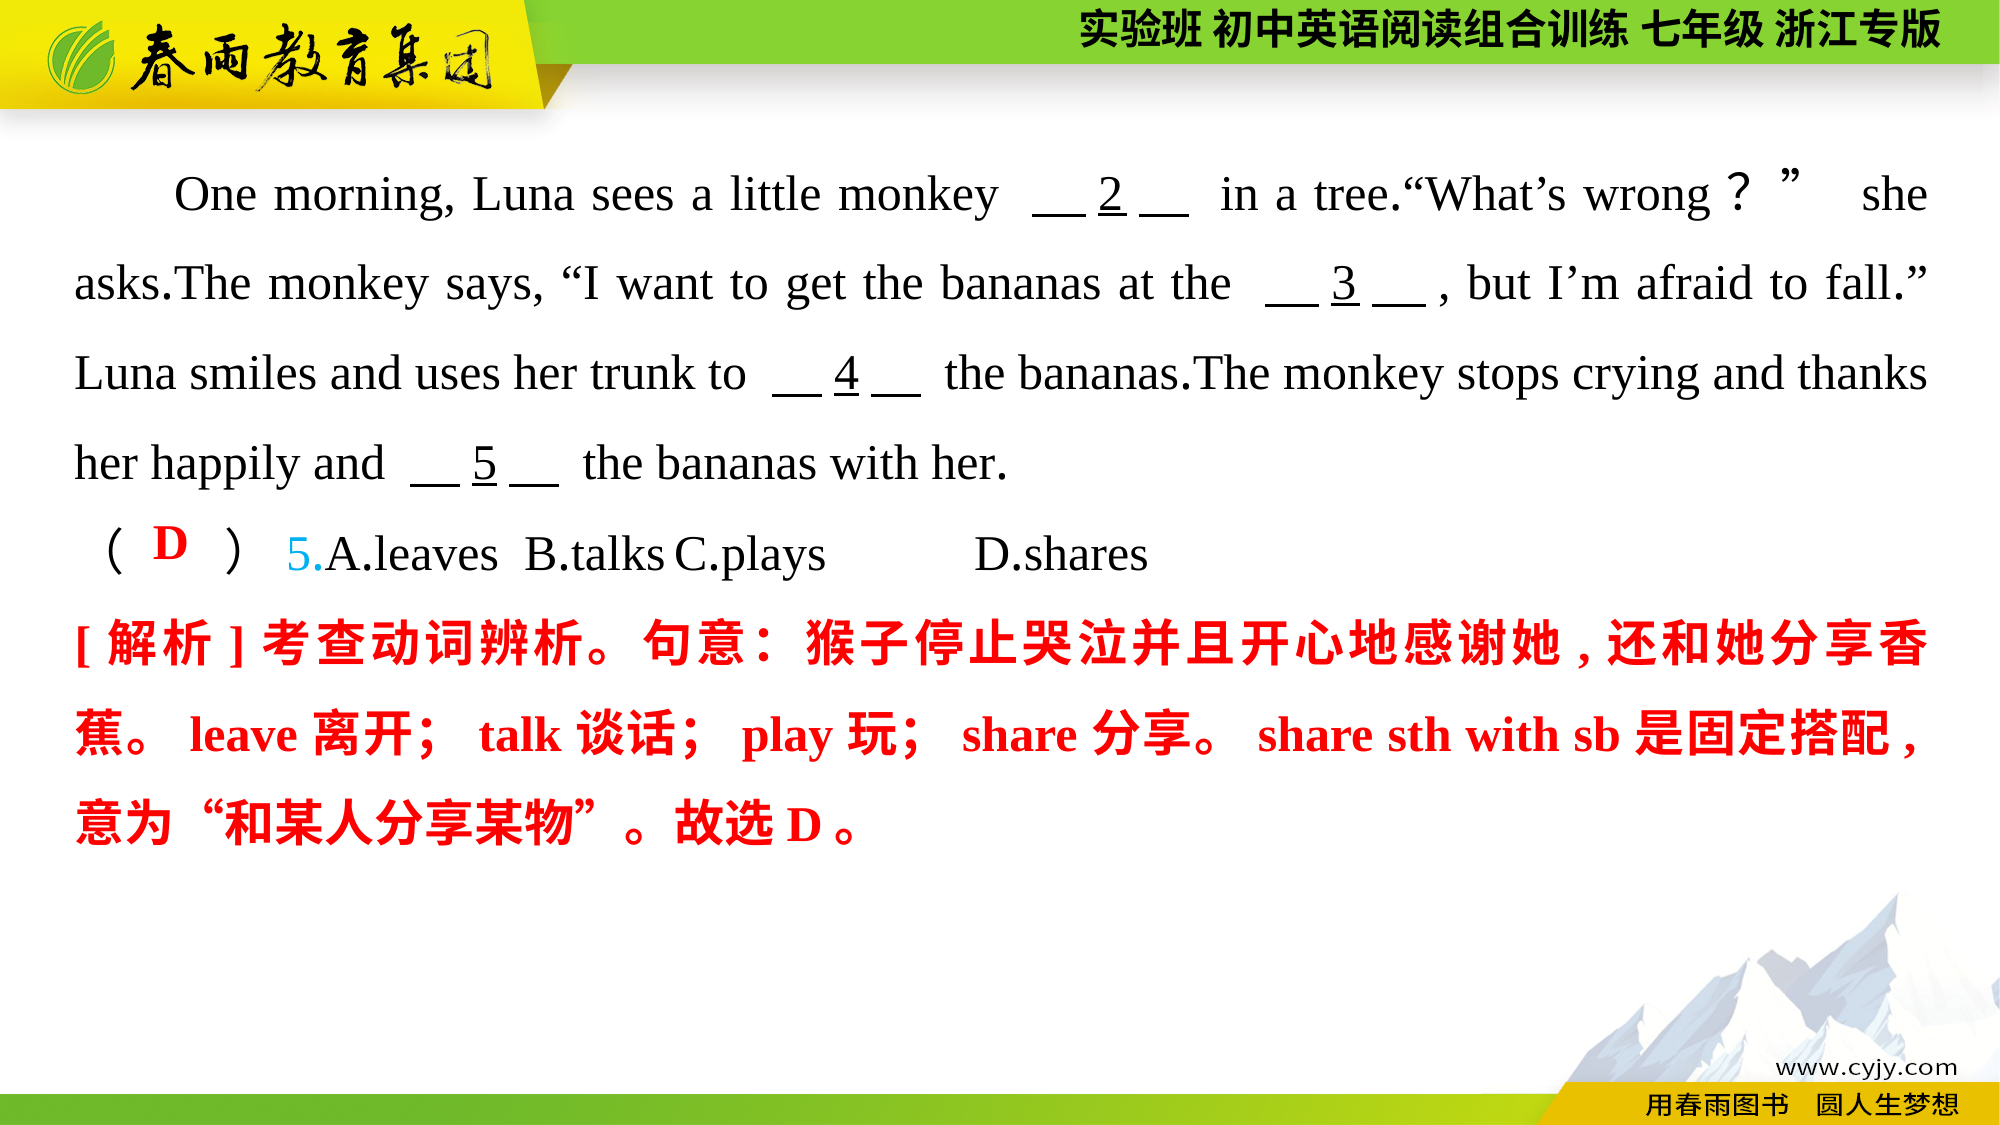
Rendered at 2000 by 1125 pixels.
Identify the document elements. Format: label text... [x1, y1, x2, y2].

text_box [解析]考查动词辨析。句意：猴子停止哭泣并且开心地感谢她,还和她分享香蕉。leave离开；talk谈话；play玩；share分享。share sth with sb是固定搭配,意为“和某人分享某物”。故选D。 [59, 574, 1944, 859]
text_box D [138, 502, 204, 574]
list One morning, Luna sees a little monkey 2 in a tree.“What’s wrong？” she asks.The monkey says, “I want to get the bananas at the 3 , but I’m afraid to fall.” Luna smiles and uses her trunk to 4 the bananas.The monkey stops crying and thanks her happily and 5 the bananas with her. （ ）5.A.leaves B.talks C.plays D.shares [59, 122, 1944, 574]
picture [0, 0, 2000, 1125]
